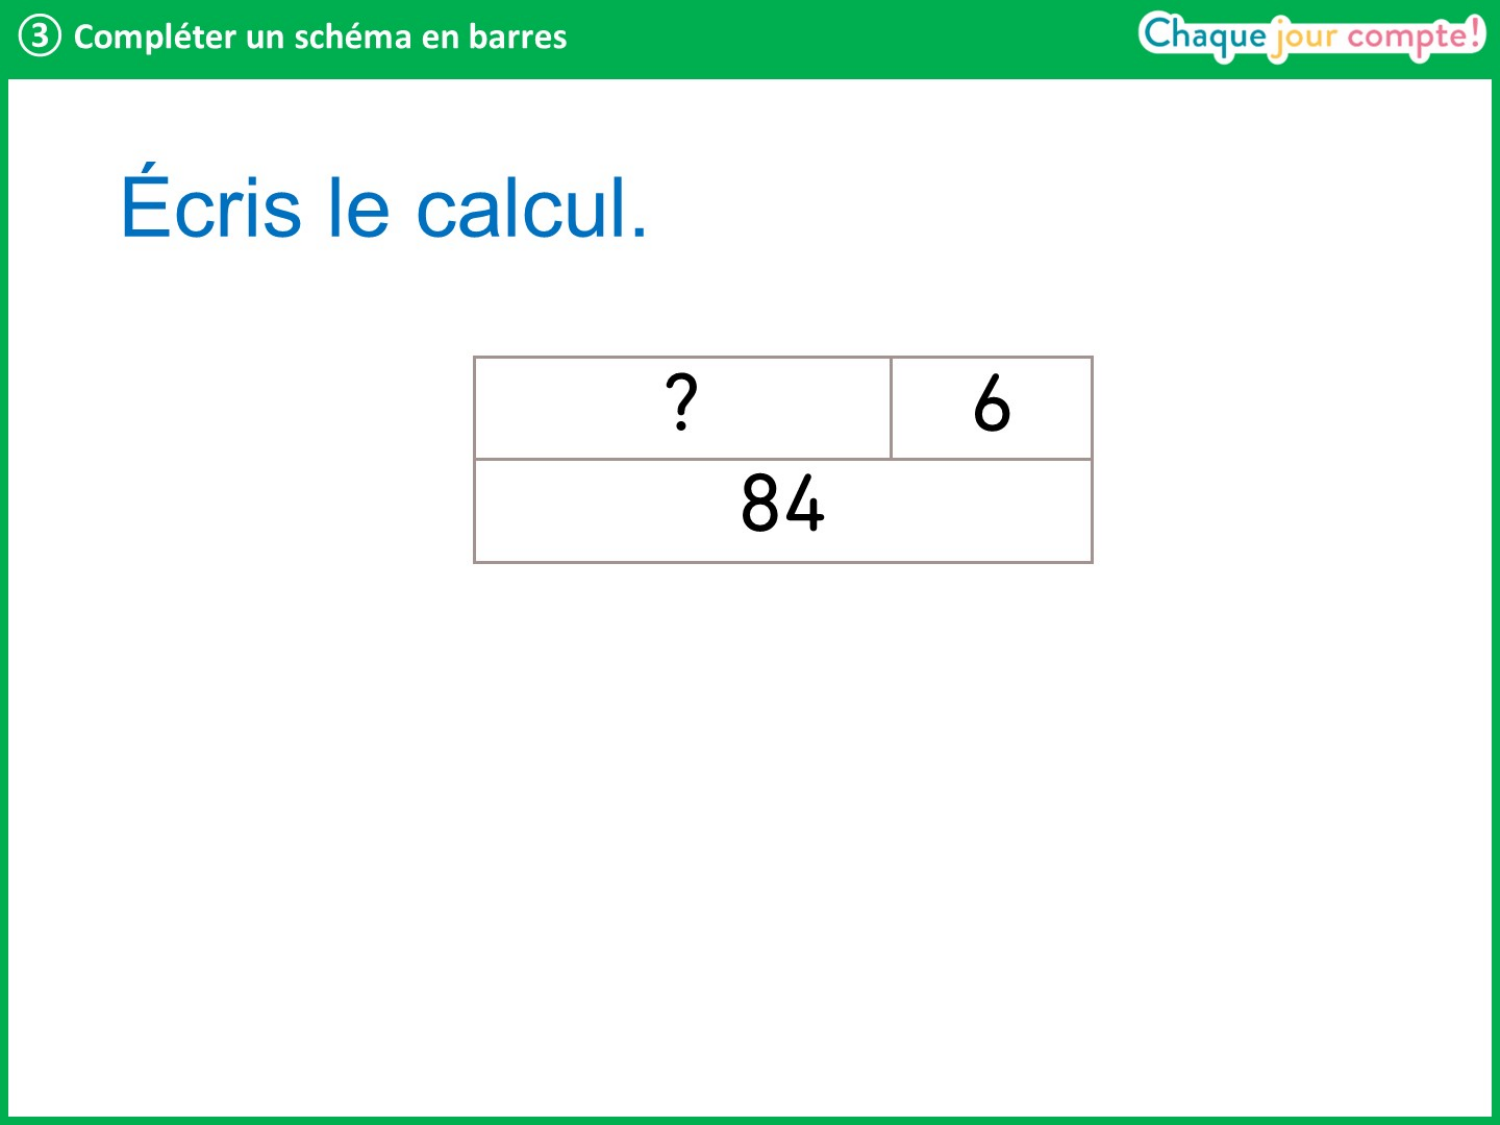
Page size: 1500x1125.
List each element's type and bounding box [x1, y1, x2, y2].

list [0, 0, 1500, 1125]
